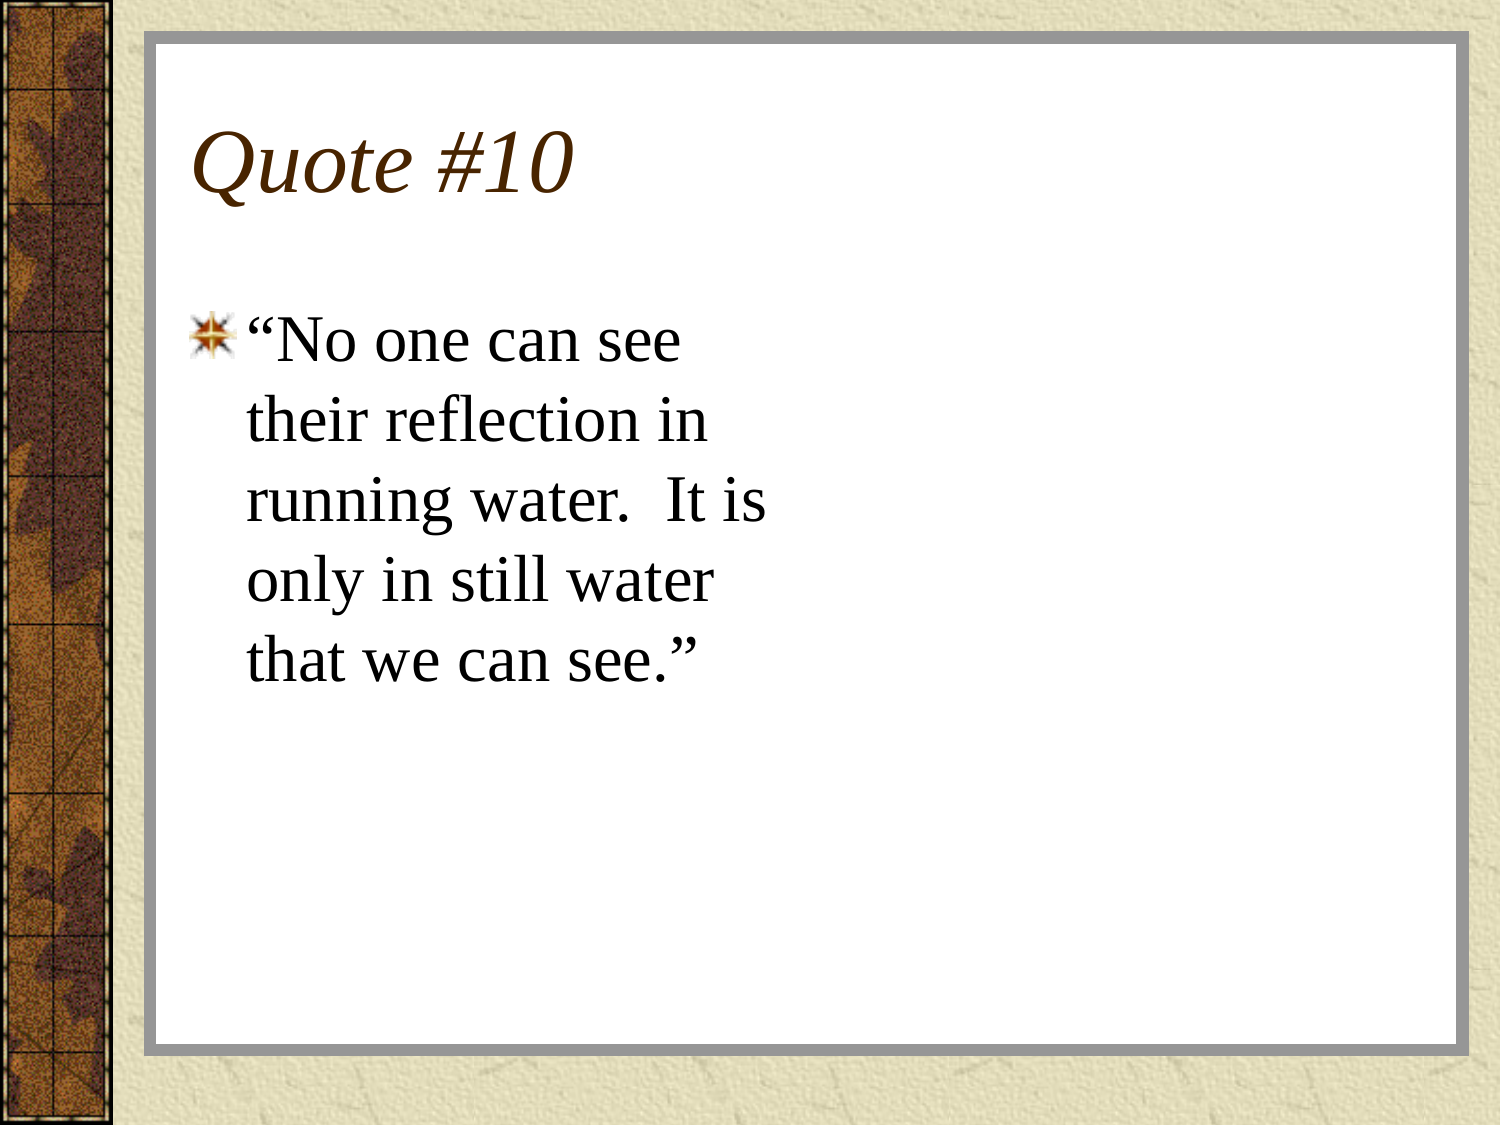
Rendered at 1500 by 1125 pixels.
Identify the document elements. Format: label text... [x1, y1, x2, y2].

title Quote #10 [174, 62, 1450, 250]
picture [0, 0, 1500, 1125]
list “No one can see their reflection in running water. It is only in still water that we can see.” [174, 287, 800, 963]
